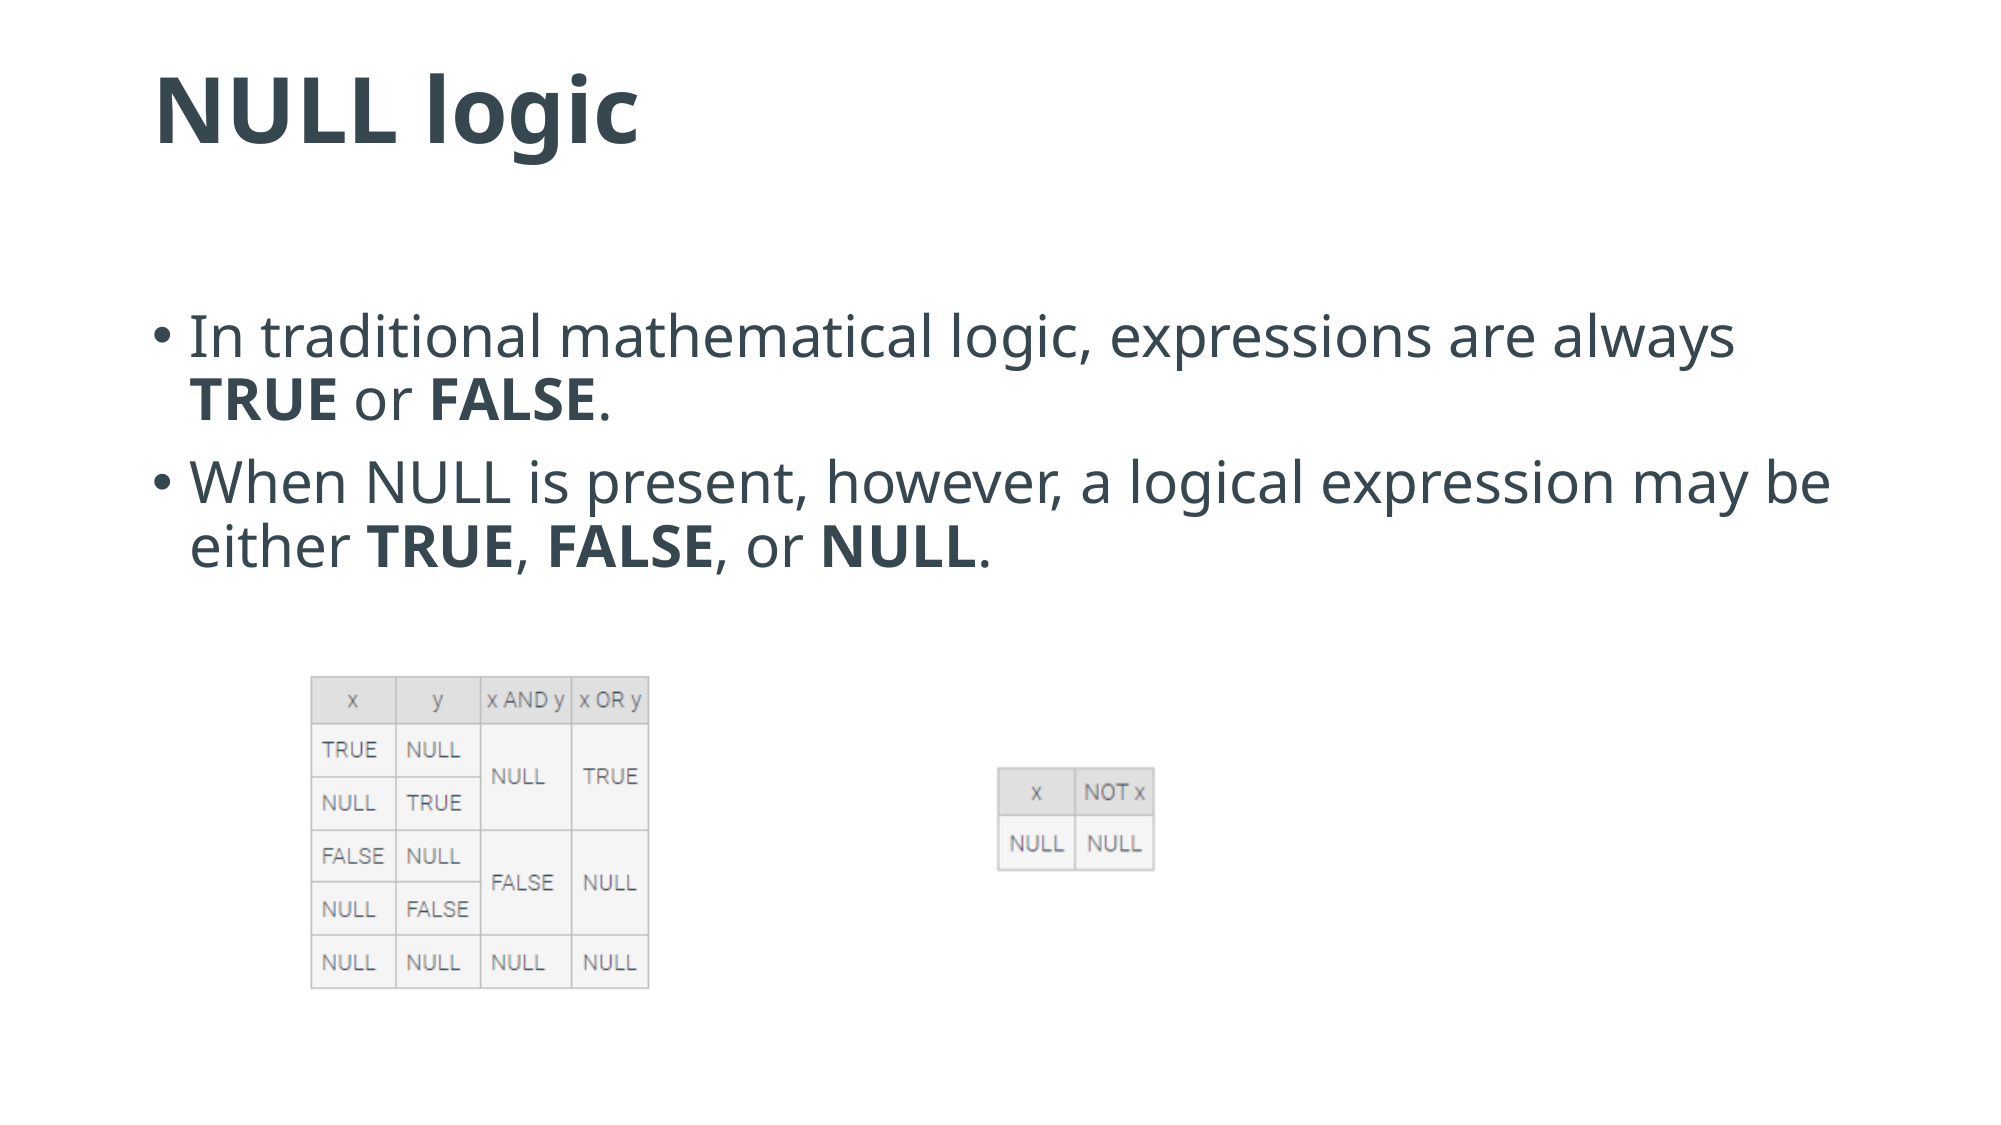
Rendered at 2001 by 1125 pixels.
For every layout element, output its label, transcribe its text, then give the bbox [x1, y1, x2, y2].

picture [967, 761, 1179, 892]
picture [292, 656, 742, 997]
title NULL logic [137, 59, 1863, 278]
list In traditional mathematical logic, expressions are always TRUE or FALSE. When NULL is present, however, a logical expression may be either TRUE, FALSE, or NULL. [137, 299, 1863, 1014]
